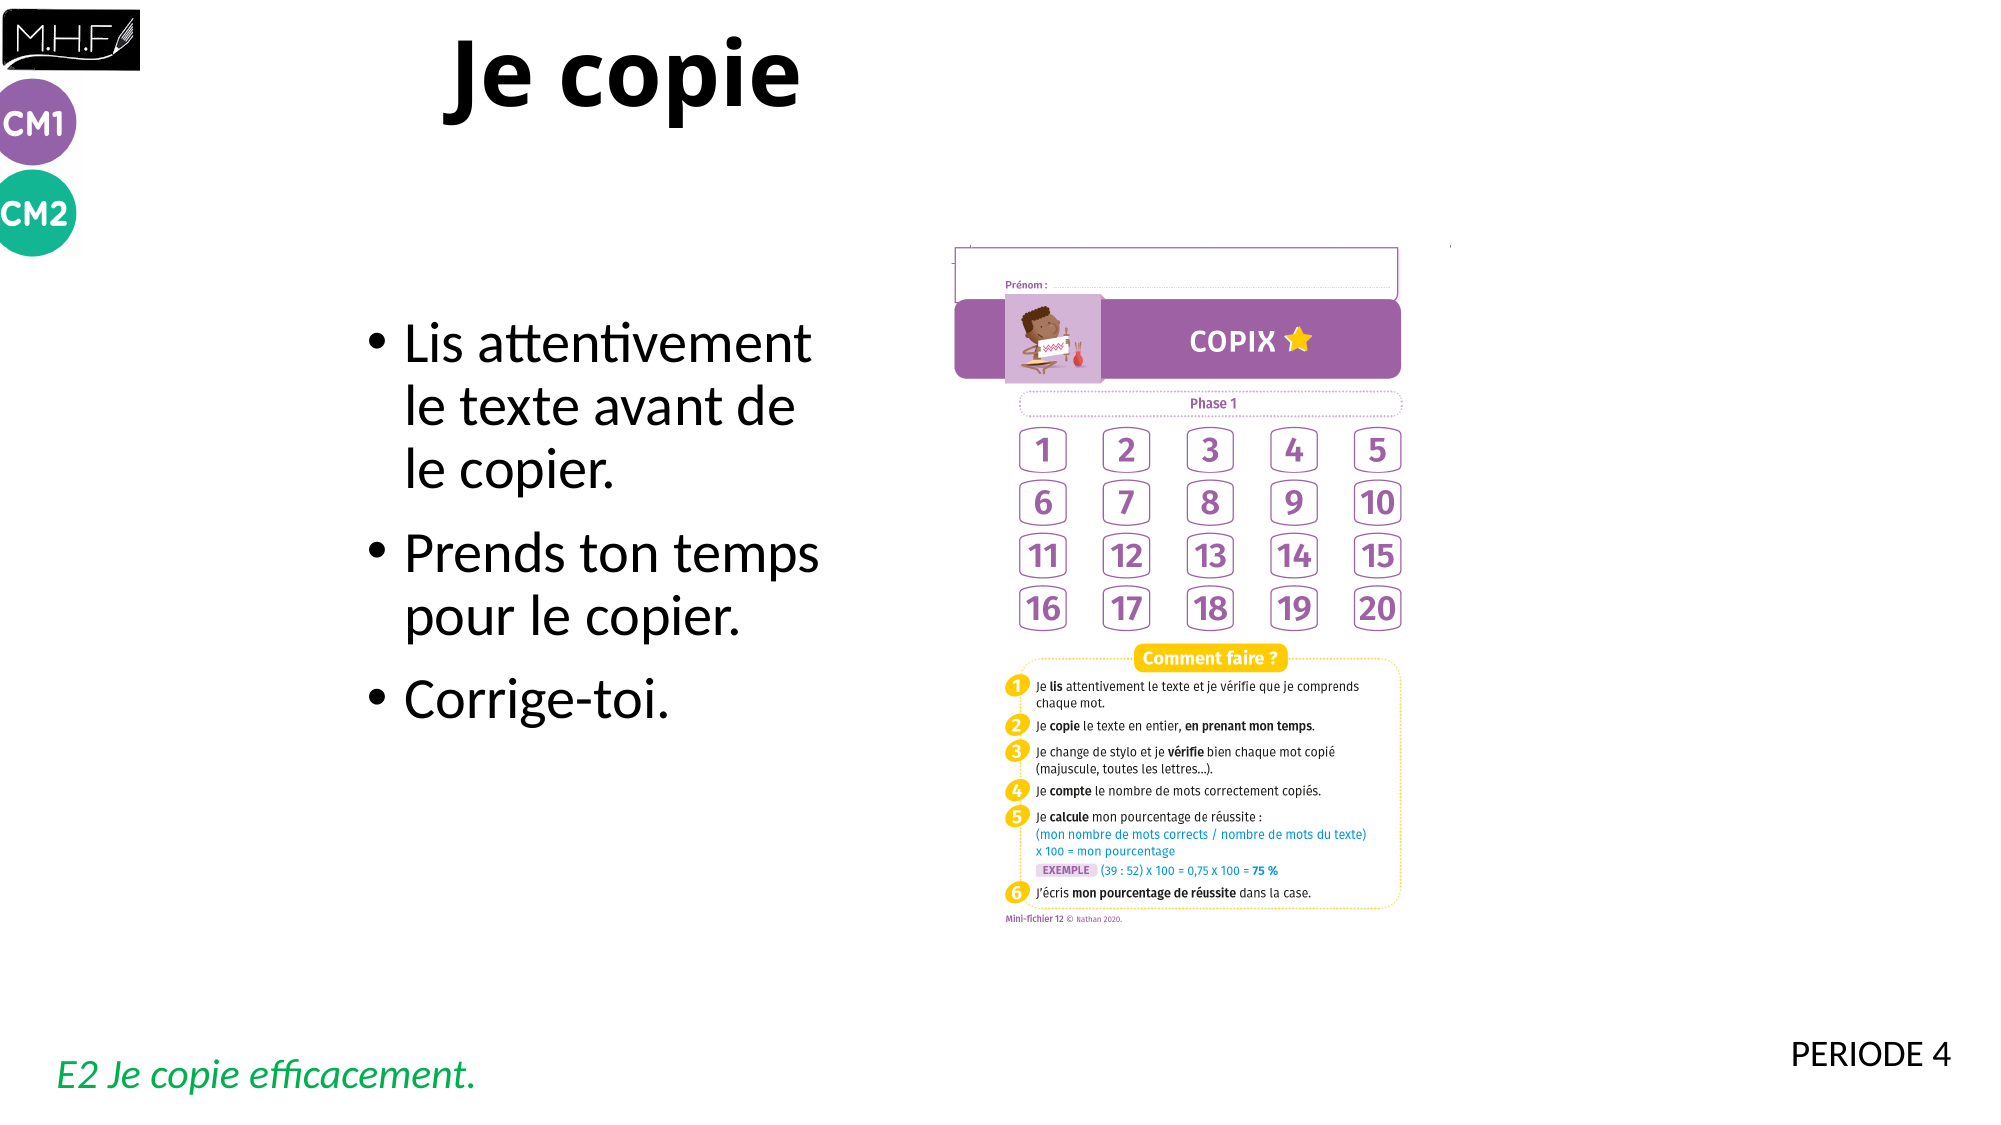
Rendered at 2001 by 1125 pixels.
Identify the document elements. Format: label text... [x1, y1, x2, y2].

title Je copie [435, 18, 929, 135]
text_box Lis attentivement le texte avant de le copier. Prends ton temps pour le copier. Corrige-toi. [352, 305, 846, 808]
text_box PERIODE 4 [1362, 1021, 1967, 1082]
picture [0, 7, 140, 259]
text_box E2 Je copie efficacement. [41, 1039, 1042, 1105]
picture [951, 245, 1462, 929]
